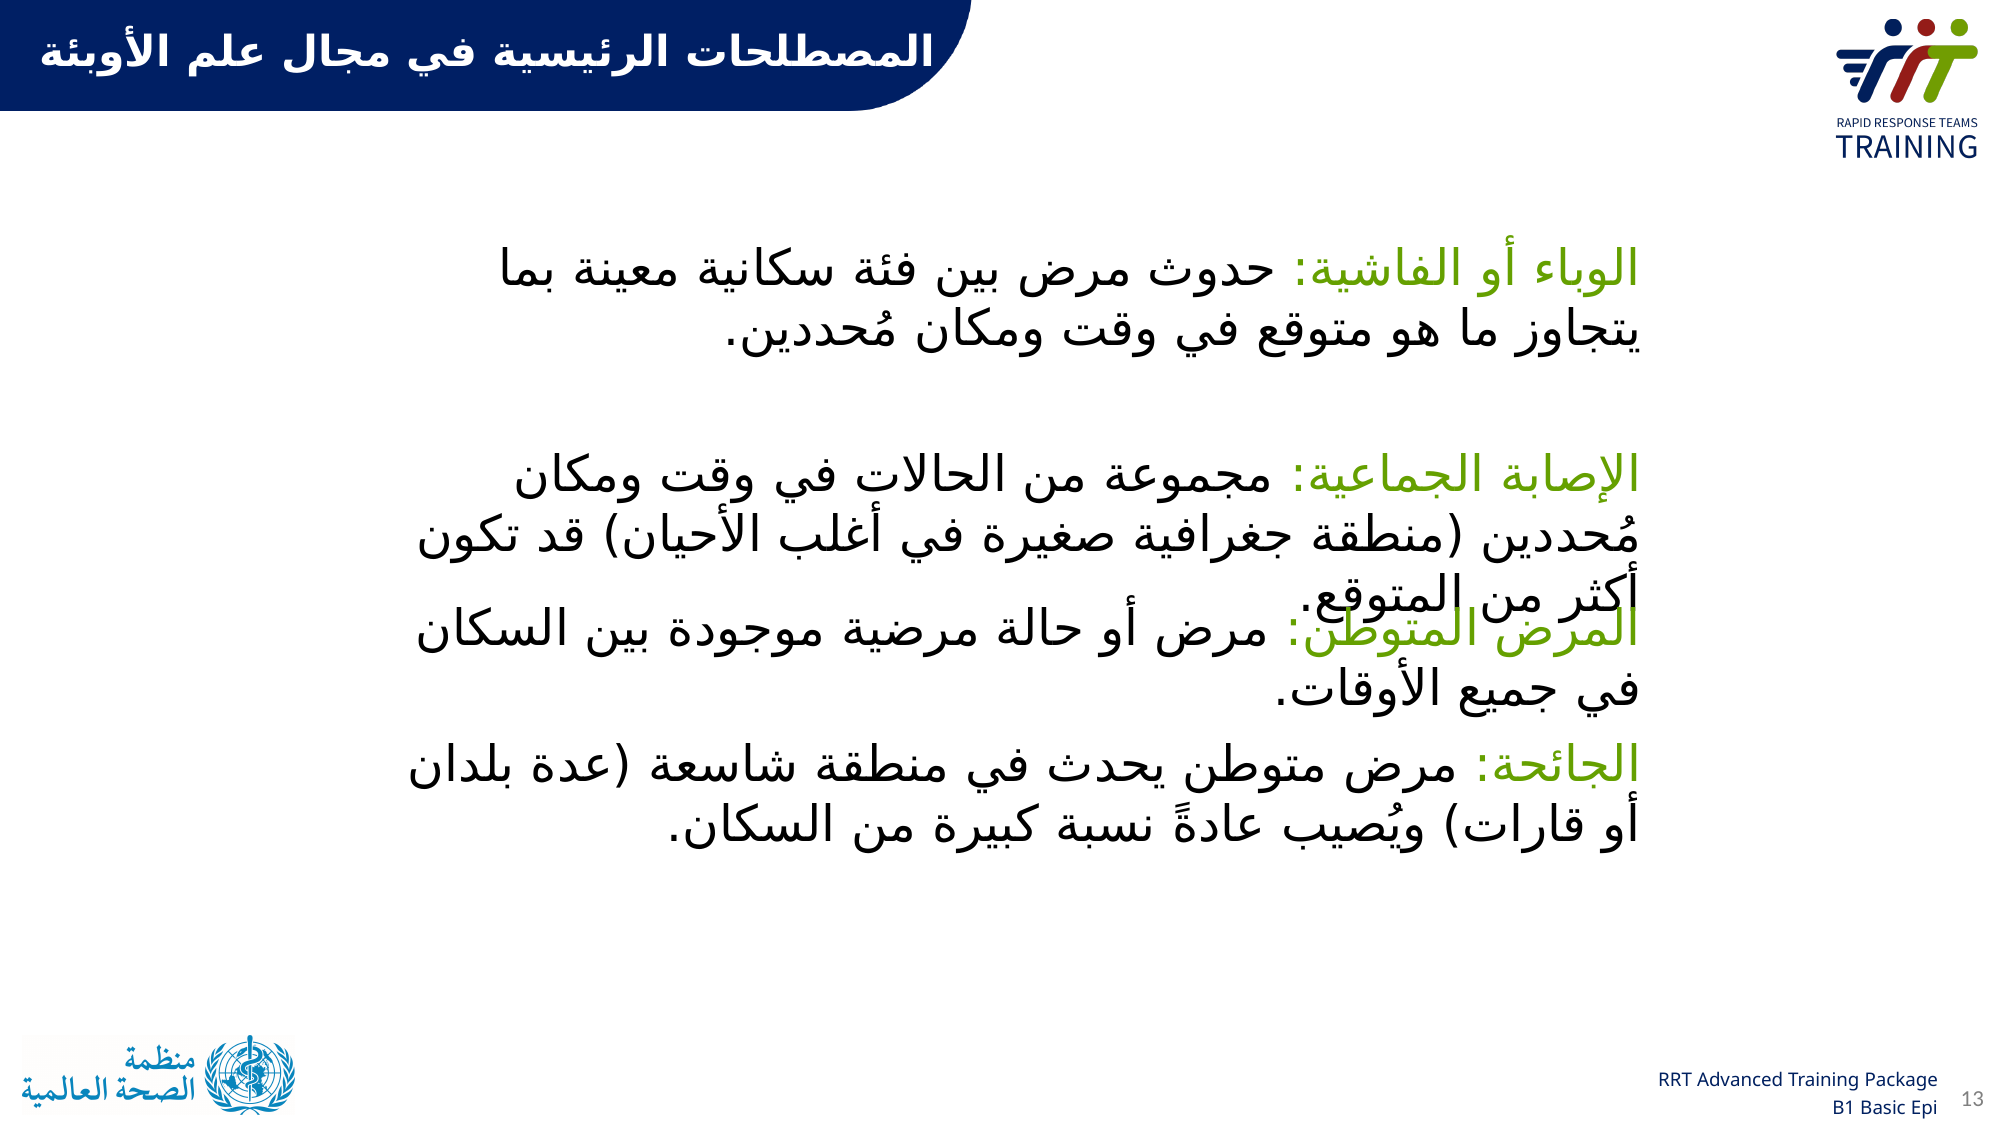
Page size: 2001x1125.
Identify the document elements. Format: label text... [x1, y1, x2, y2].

text_box الإصابة الجماعية: مجموعة من الحالات في وقت ومكان مُحددين (منطقة جغرافية صغيرة في أغلب الأحيان) قد تكون أكثر من المتوقع. [351, 433, 1649, 588]
text_box الجائحة: مرض متوطن يحدث في منطقة شاسعة (عدة بلدان أو قارات) ويُصيب عادةً نسبة كبيرة من السكان. [351, 723, 1649, 859]
picture [22, 1035, 295, 1115]
picture [0, 0, 972, 111]
picture [1835, 19, 1978, 167]
text_box المرض المتوطن: مرض أو حالة مرضية موجودة بين السكان في جميع الأوقات. [351, 588, 1649, 723]
text_box الوباء أو الفاشية: حدوث مرض بين فئة سكانية معينة بما يتجاوز ما هو متوقع في وقت ومكان مُحددين. [351, 228, 1649, 363]
title المصطلحات الرئيسية في مجال علم الأوبئة [23, 0, 945, 107]
picture [252, 1050, 258, 1059]
